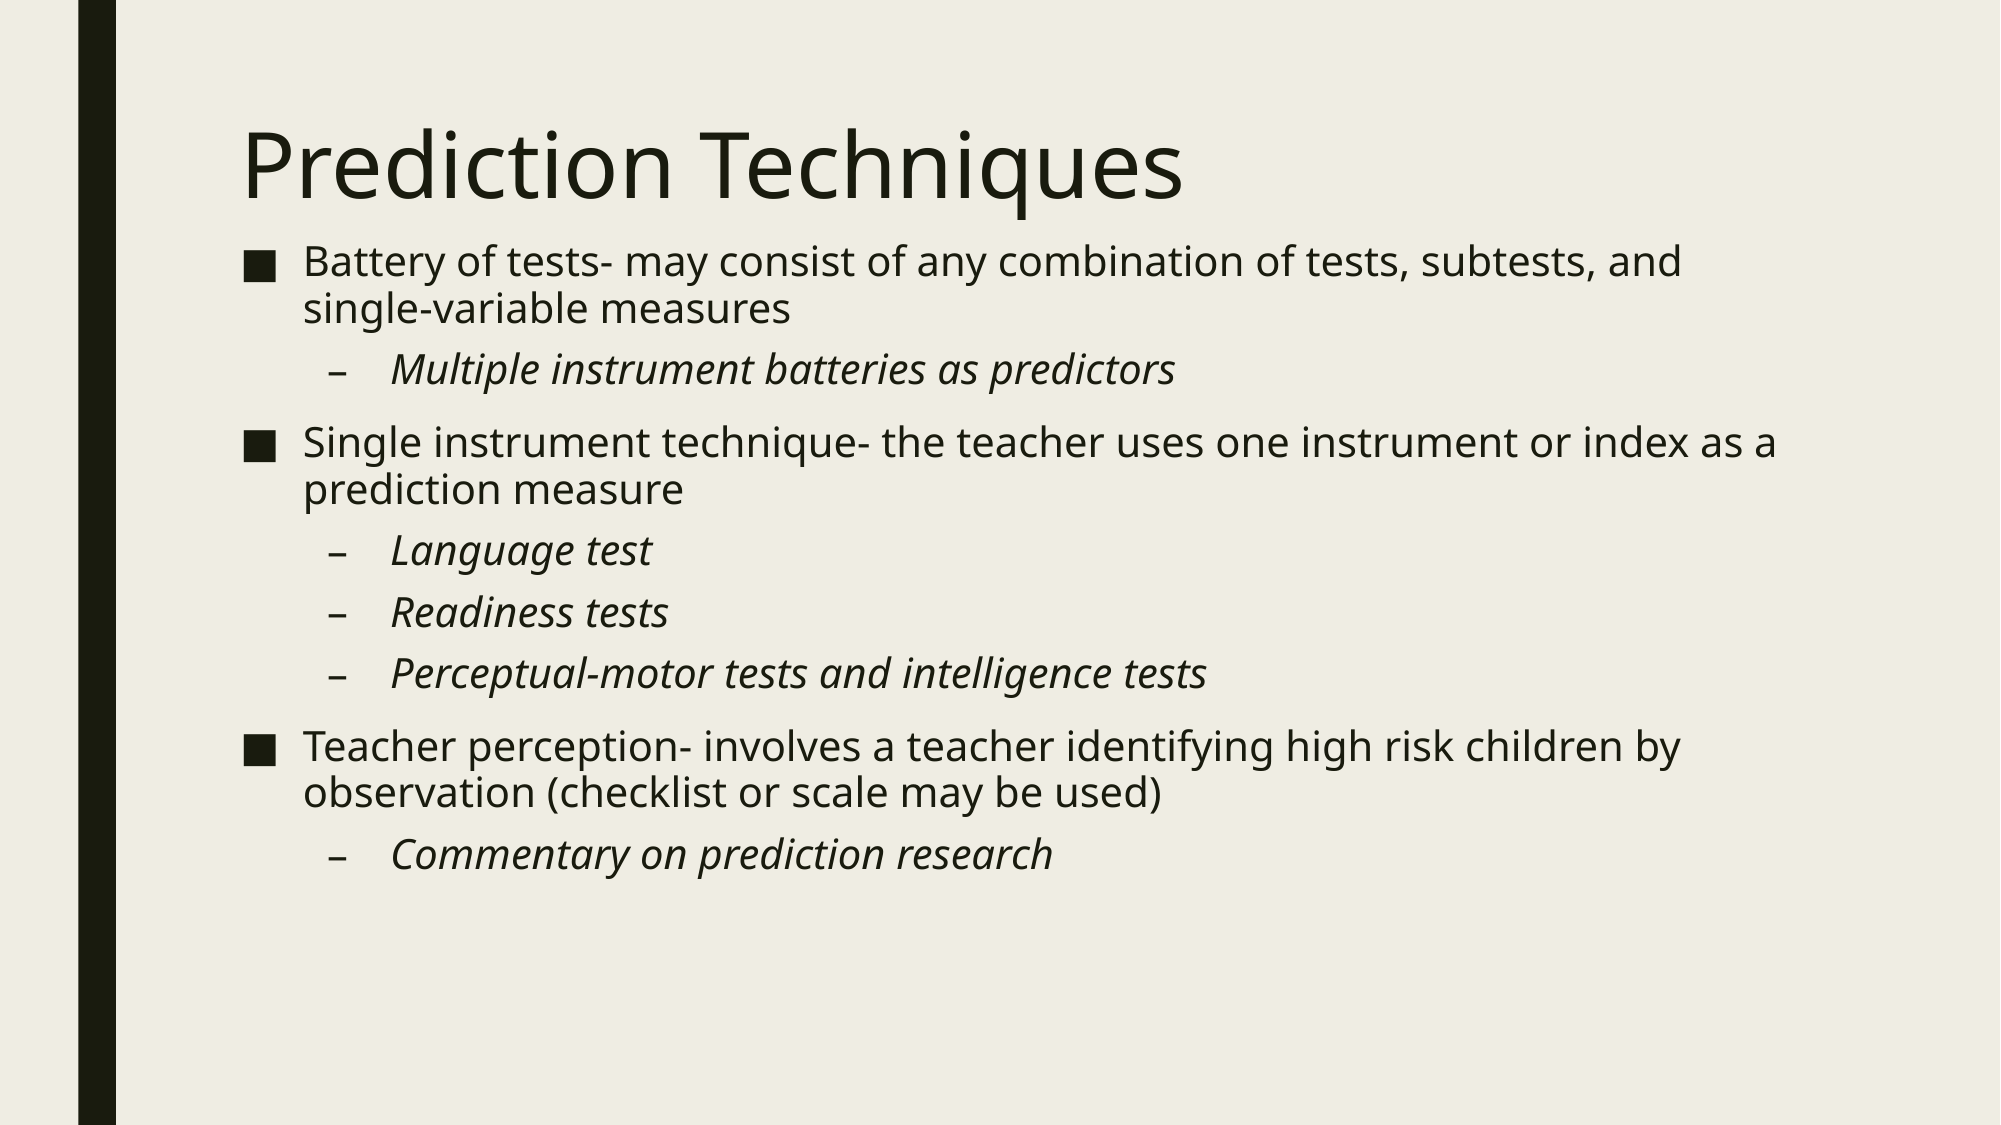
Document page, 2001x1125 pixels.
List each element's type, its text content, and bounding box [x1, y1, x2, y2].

title Prediction Techniques [225, 112, 1800, 231]
list Battery of tests- may consist of any combination of tests, subtests, and single-variable measures Multiple instrument batteries as predictors Single instrument technique- the teacher uses one instrument or index as a prediction measure Language test Readiness tests Perceptual-motor tests and intelligence tests Teacher perception- involves a teacher identifying high risk children by observation (checklist or scale may be used) Commentary on prediction research [225, 231, 1800, 963]
